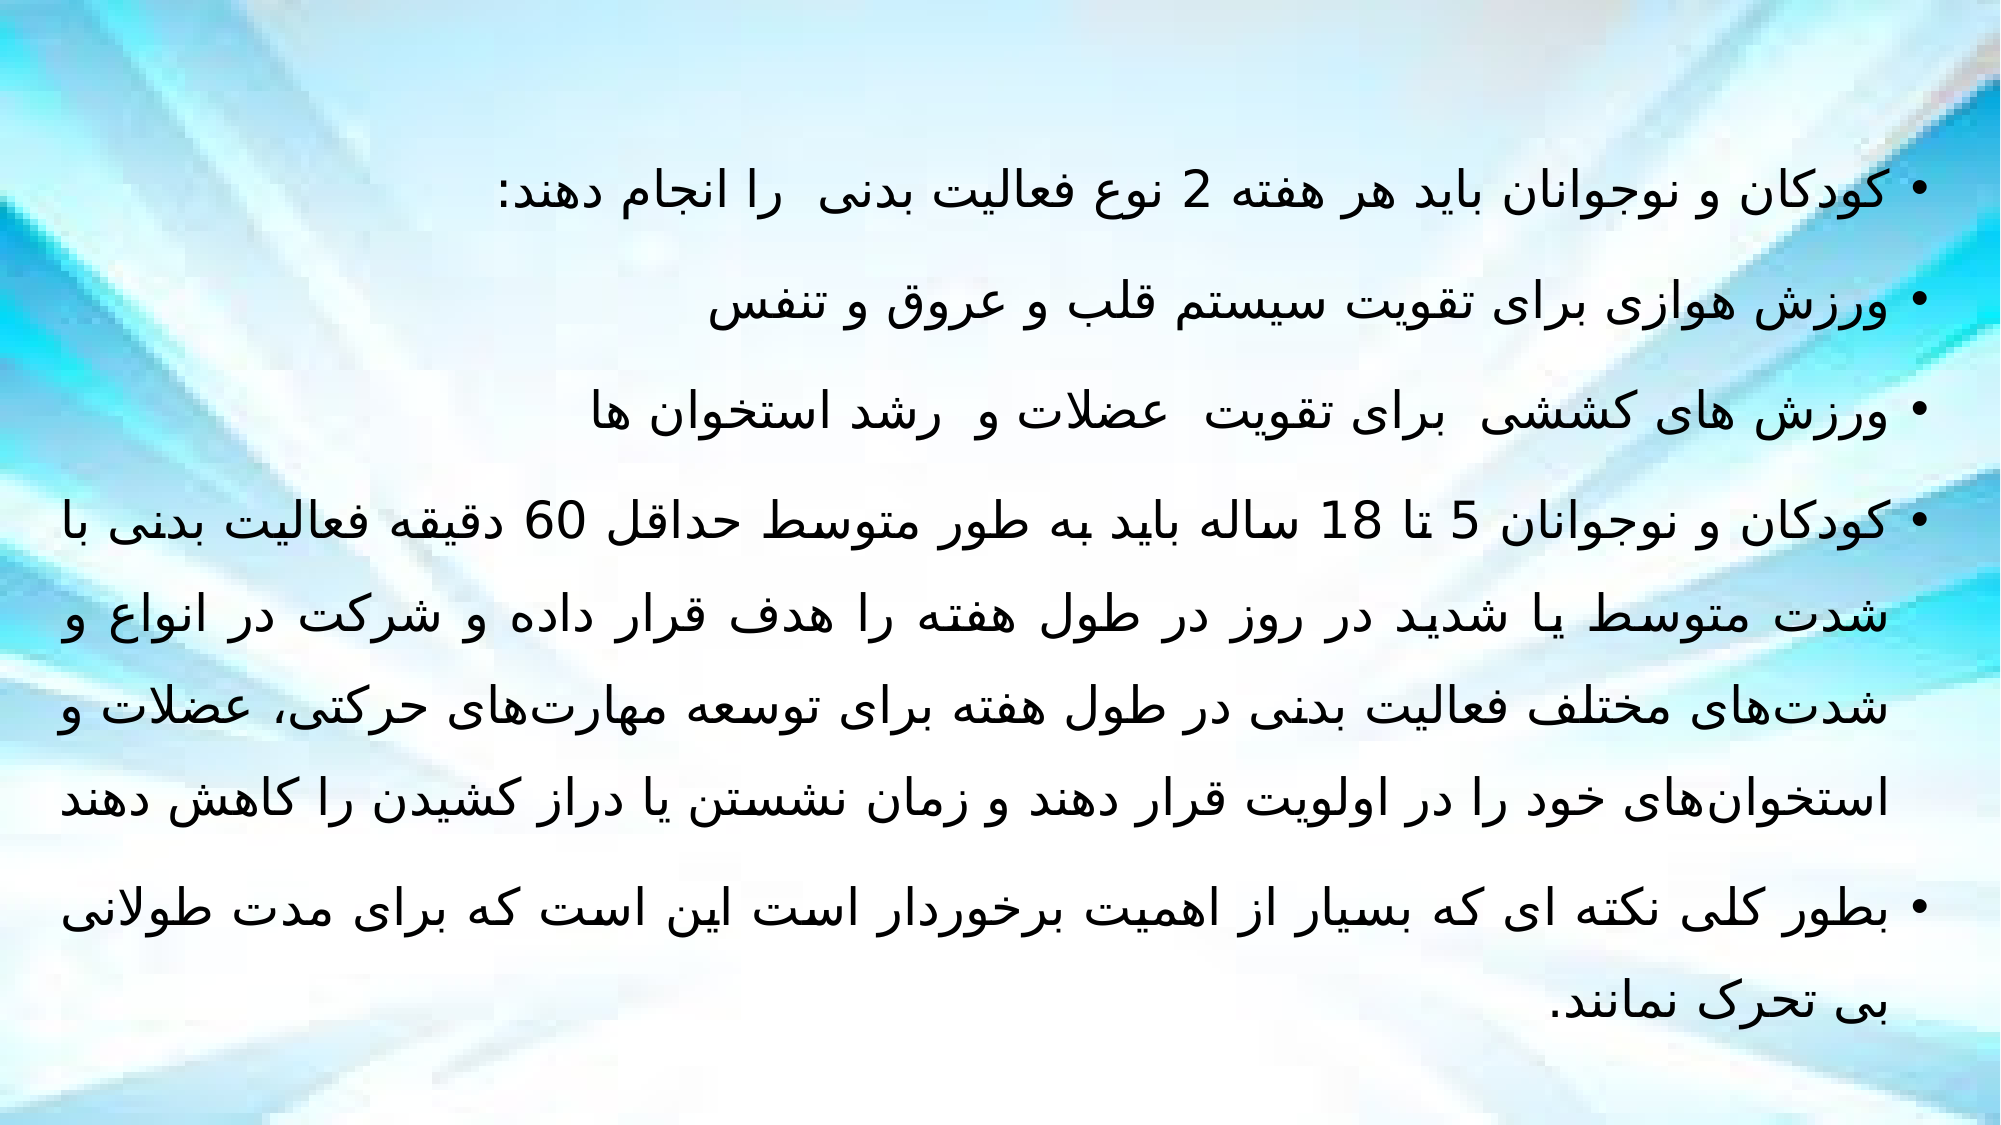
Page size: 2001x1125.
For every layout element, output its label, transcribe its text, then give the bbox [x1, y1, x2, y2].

picture [0, 0, 2001, 1125]
list کودکان و نوجوانان باید هر هفته 2 نوع فعالیت بدنی را انجام دهند: ورزش هوازی برای تقویت سیستم قلب و عروق و تنفس ورزش های کششی برای تقویت عضلات و رشد استخوان ها کودکان و نوجوانان 5 تا 18 ساله باید به طور متوسط حداقل 60 دقیقه فعالیت بدنی با شدت متوسط یا شدید در روز در طول هفته را هدف قرار داده و شرکت در انواع و شدت‌های مختلف فعالیت بدنی در طول هفته برای توسعه مهارت‌های حرکتی، عضلات و استخوان‌های خود را در اولویت قرار دهند و زمان نشستن یا دراز کشیدن را کاهش دهند بطور کلی نکته ای که بسیار از اهمیت برخوردار است این است که برای مدت طولانی بی تحرک نمانند. [44, 118, 1942, 1059]
